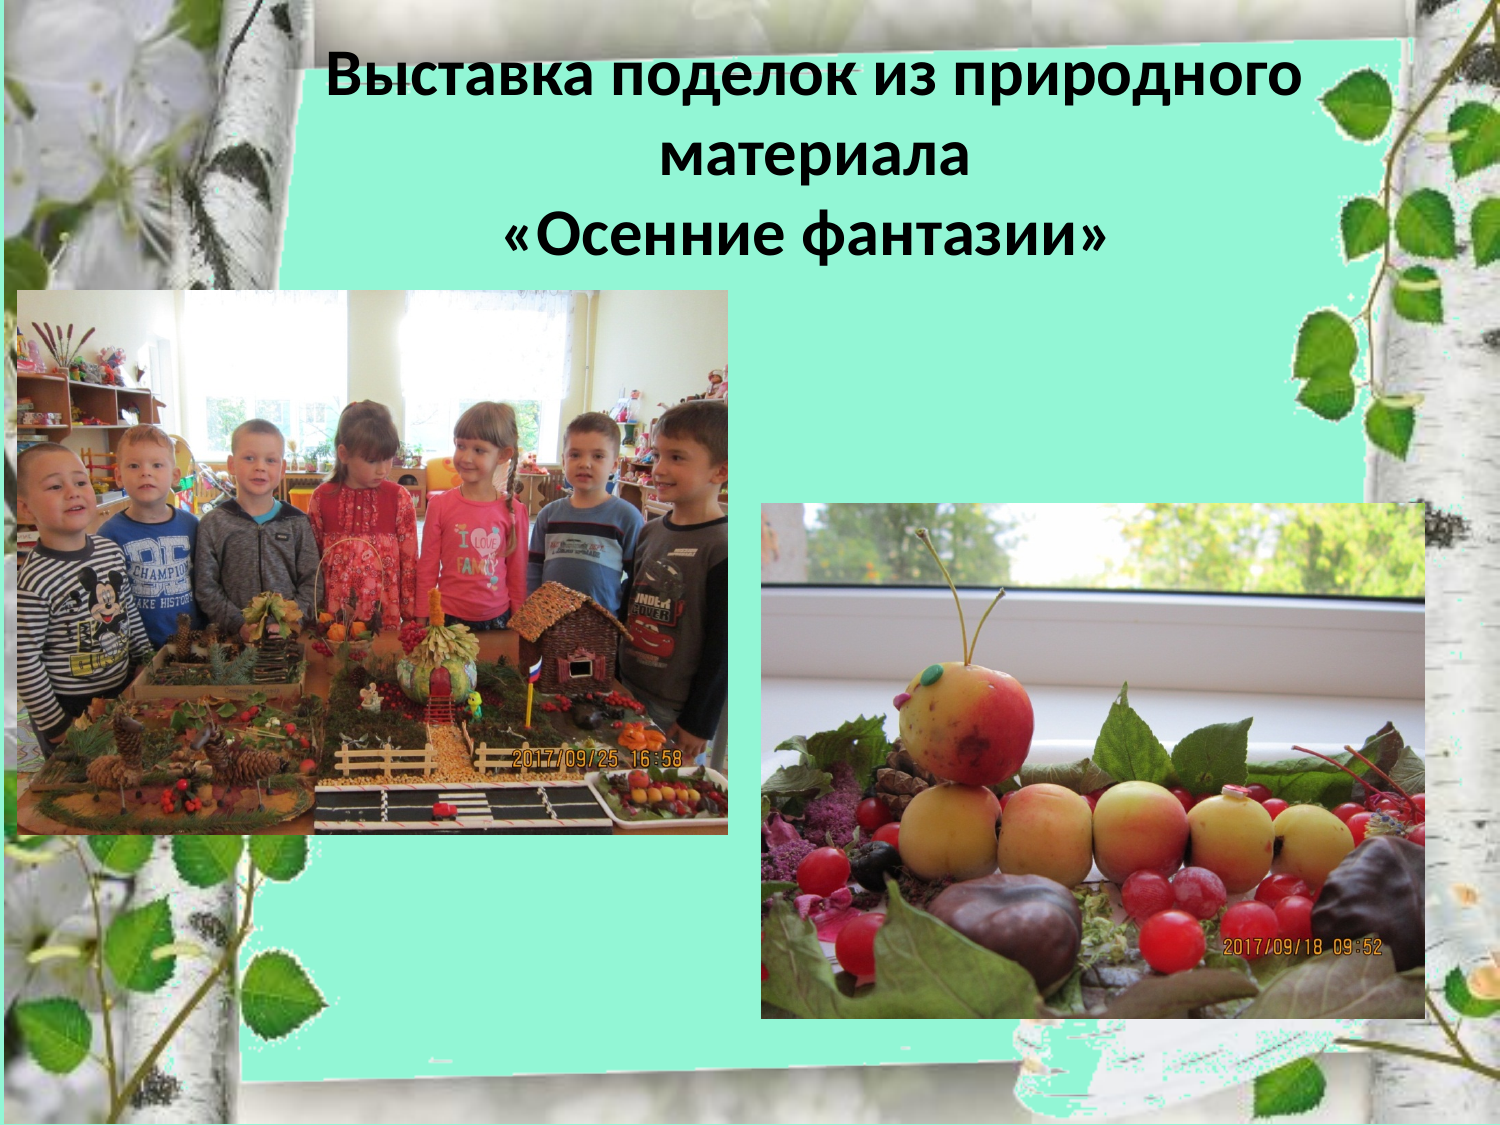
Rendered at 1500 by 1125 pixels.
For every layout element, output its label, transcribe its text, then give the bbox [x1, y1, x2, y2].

picture [4, 0, 1500, 1124]
title Выставка поделок из природного материала «Осенние фантазии» [289, 19, 1341, 279]
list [17, 290, 728, 835]
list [761, 503, 1425, 1019]
